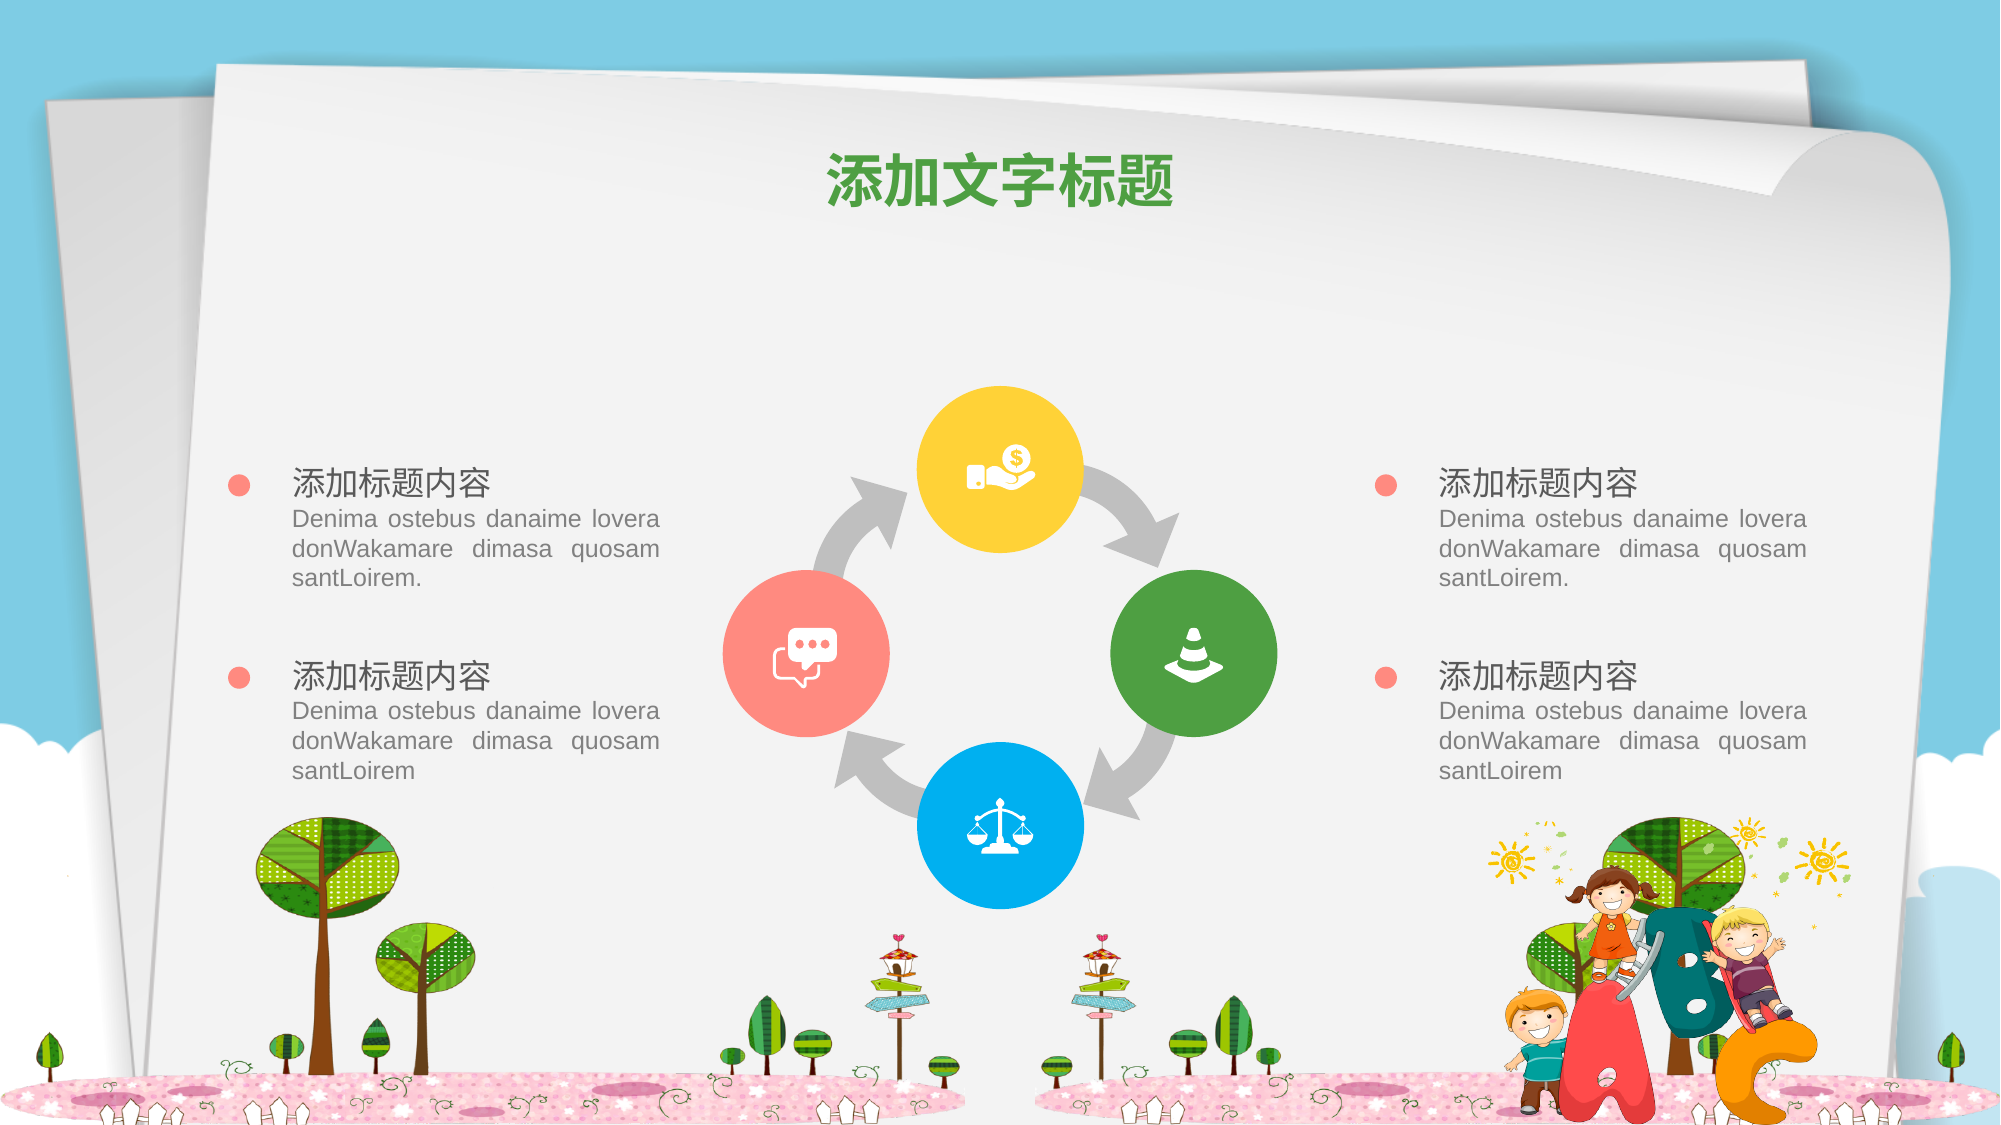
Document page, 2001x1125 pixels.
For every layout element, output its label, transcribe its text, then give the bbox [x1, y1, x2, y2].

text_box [722, 385, 1278, 910]
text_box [227, 647, 676, 794]
text_box 添加文字标题 [249, 132, 1750, 236]
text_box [1374, 647, 1823, 794]
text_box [227, 455, 676, 601]
picture [0, 0, 2000, 1125]
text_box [1374, 455, 1823, 601]
